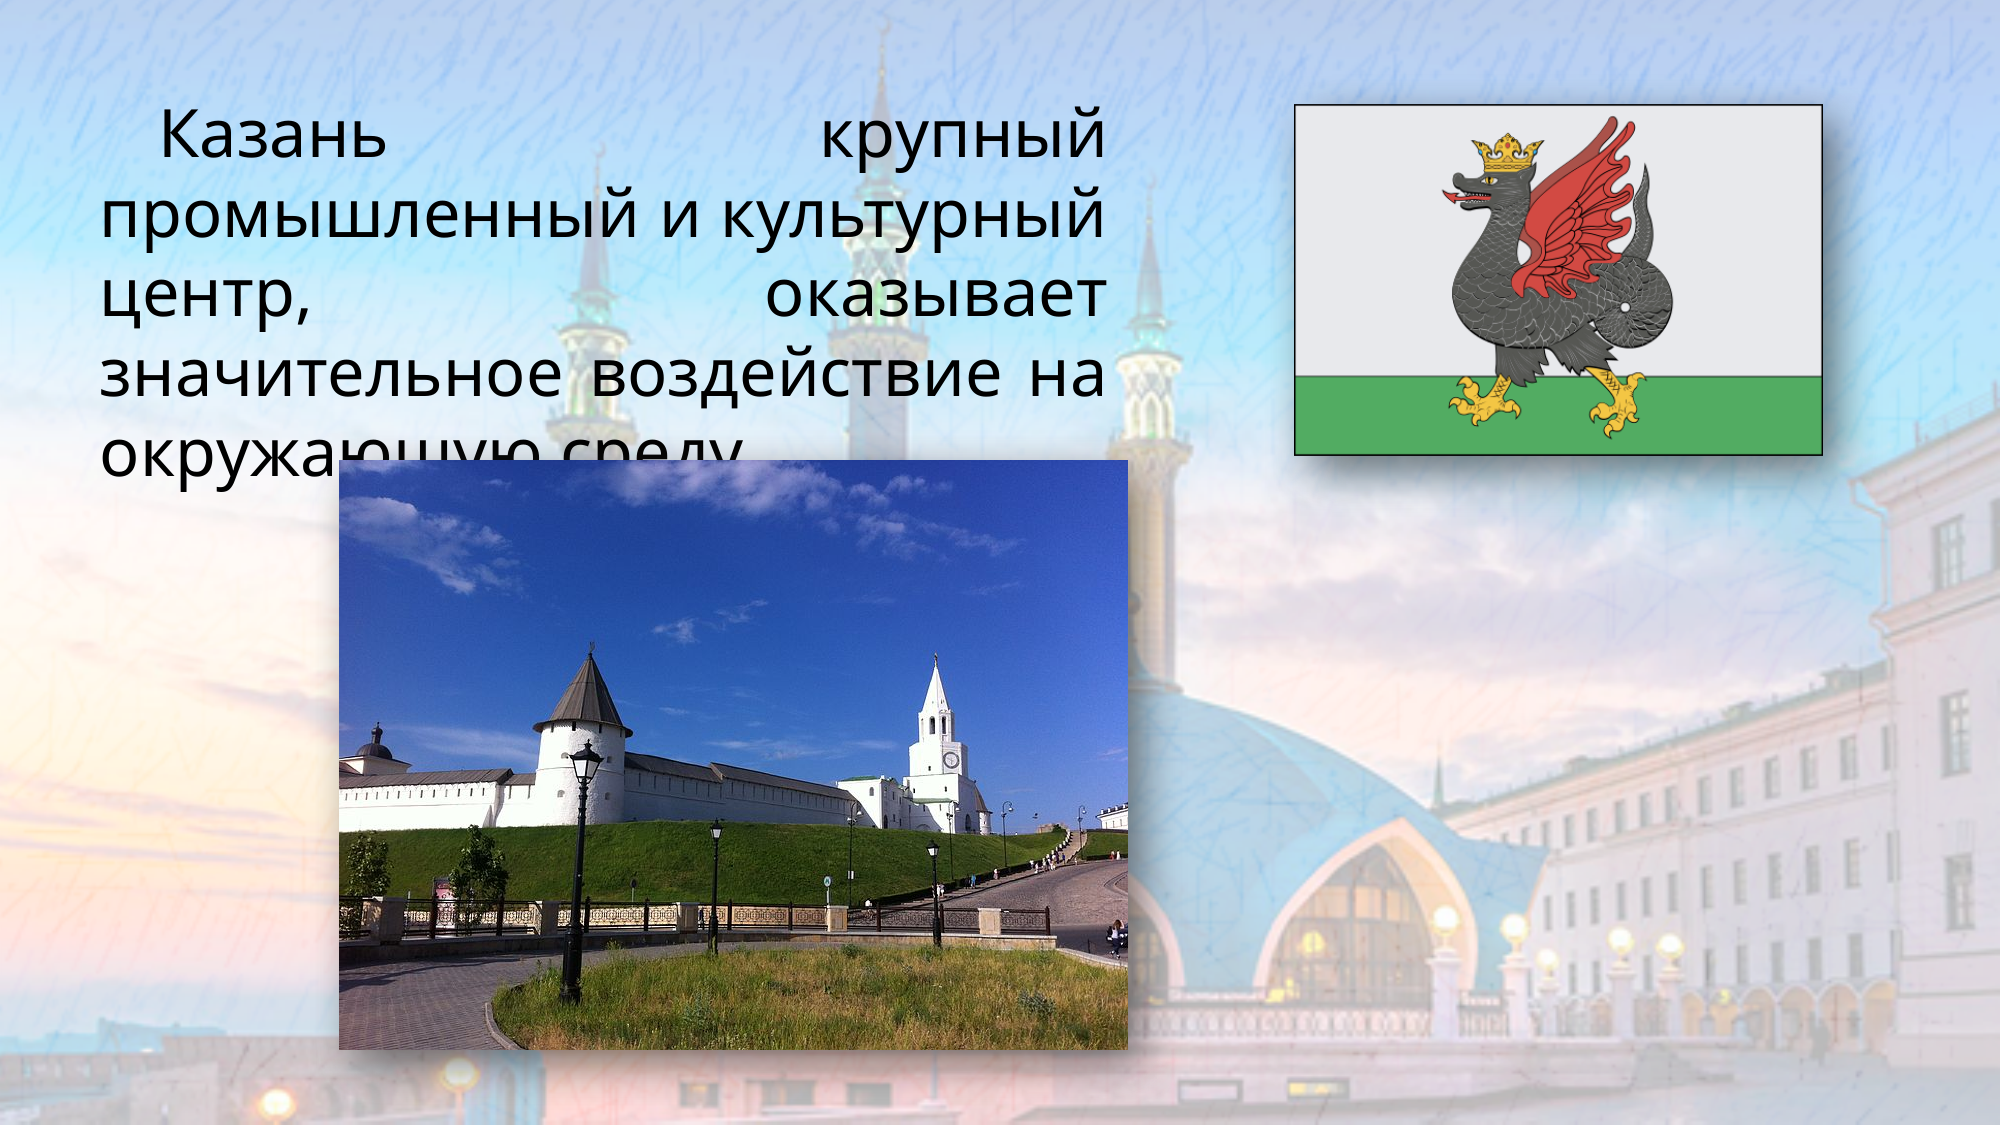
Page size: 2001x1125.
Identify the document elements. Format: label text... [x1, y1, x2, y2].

picture [1294, 104, 1823, 456]
list Казань крупный промышленный и культурный центр, оказывает значительное воздействие на окружающую среду. [85, 82, 1124, 883]
picture [339, 460, 1128, 1050]
